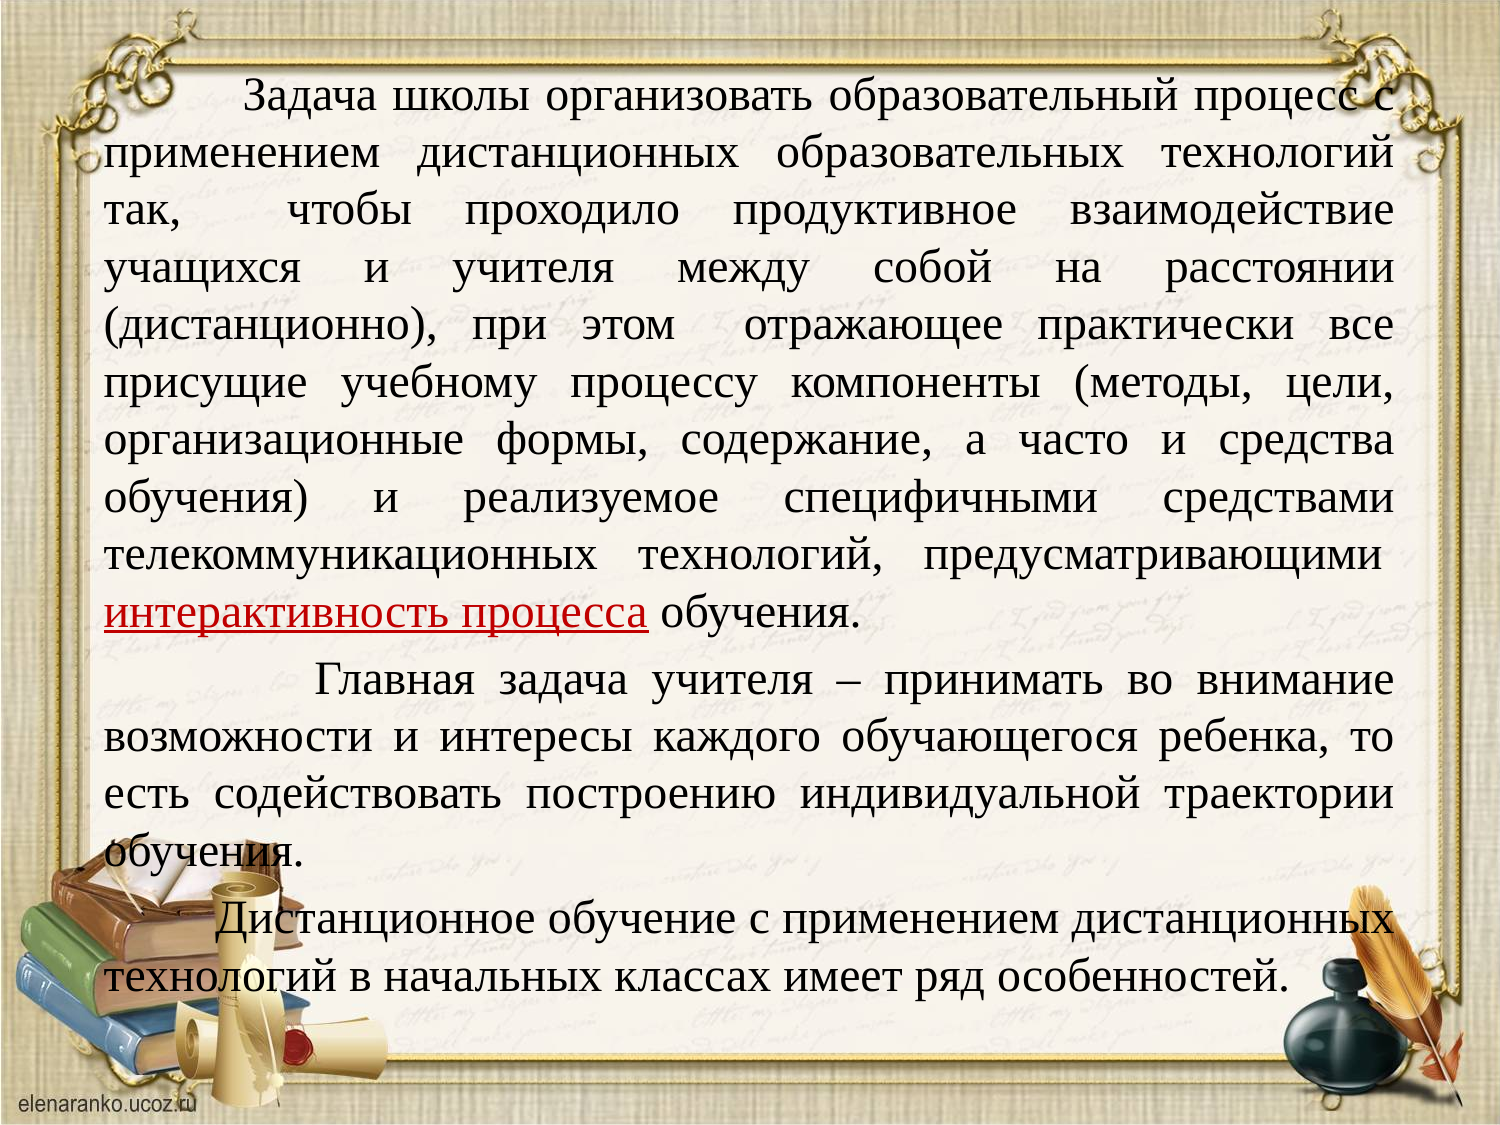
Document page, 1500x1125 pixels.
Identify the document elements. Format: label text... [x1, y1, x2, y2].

picture [0, 0, 1500, 1125]
list Задача школы организовать образовательный процесс с применением дистанционных образовательных технологий так, чтобы проходило продуктивное взаимодействие учащихся и учителя между собой на расстоянии (дистанционно), при этом отражающее практически все присущие учебному процессу компоненты (методы, цели, организационные формы, содержание, а часто и средства обучения) и реализуемое специфичными средствами телекоммуникационных технологий, предусматривающими интерактивность процесса обучения. Главная задача учителя – принимать во внимание возможности и интересы каждого обучающегося ребенка, то есть содействовать построению индивидуальной траектории обучения. Дистанционное обучение с применением дистанционных технологий в начальных классах имеет ряд особенностей. [88, 54, 1412, 1125]
